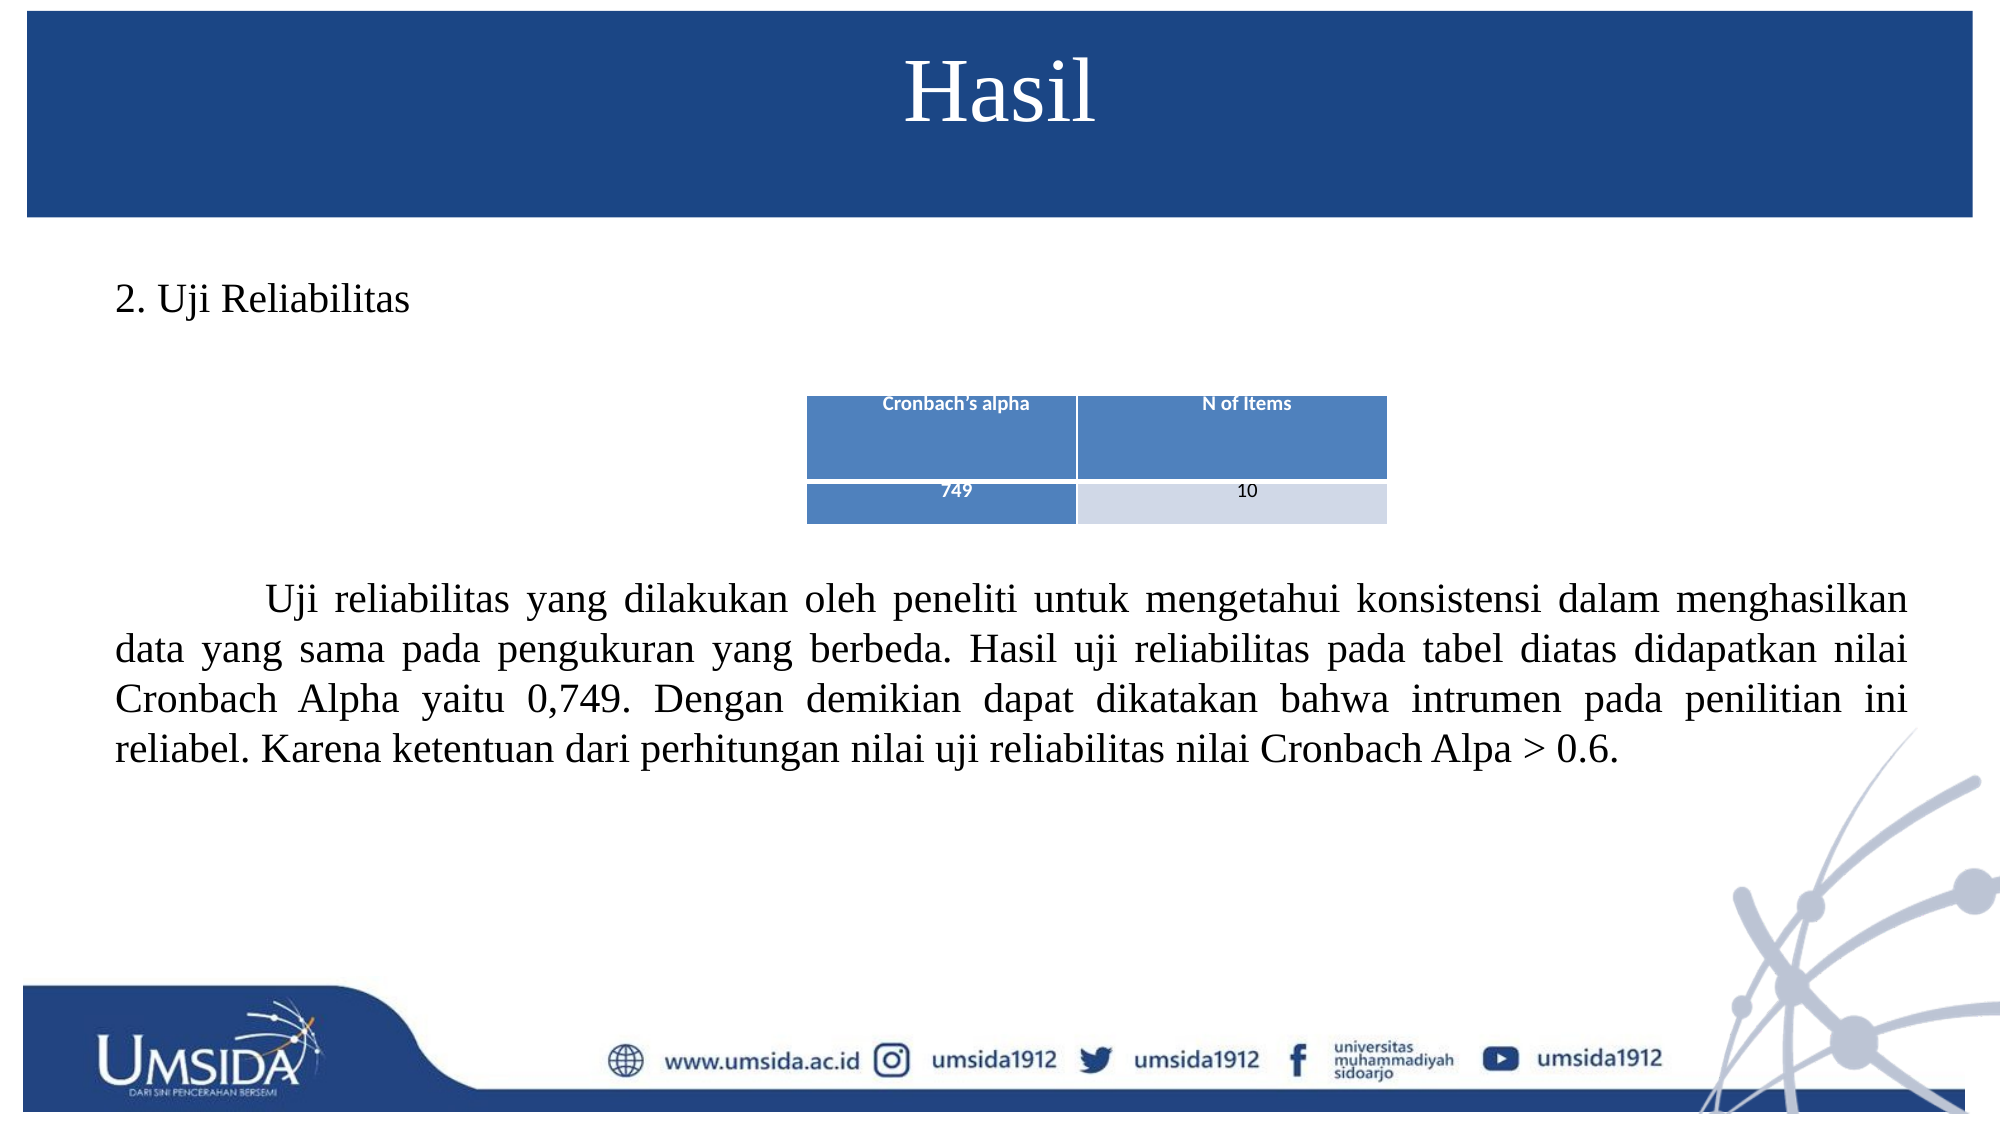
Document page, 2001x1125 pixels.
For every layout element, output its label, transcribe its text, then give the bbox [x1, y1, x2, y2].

table_cell 749 [807, 484, 1076, 524]
table_header N of Items [1078, 396, 1387, 479]
table_header Cronbach’s alpha [807, 396, 1076, 479]
table_cell 10 [1078, 484, 1387, 524]
title Hasil [27, 10, 1973, 218]
list 2. Uji Reliabilitas Uji reliabilitas yang dilakukan oleh peneliti untuk mengetahui konsistensi dalam menghasilkan data yang sama pada pengukuran yang berbeda. Hasil uji reliabilitas pada tabel diatas didapatkan nilai Cronbach Alpha yaitu 0,749. Dengan demikian dapat dikatakan bahwa intrumen pada penilitian ini reliabel. Karena ketentuan dari perhitungan nilai uji reliabilitas nilai Cronbach Alpa > 0.6. [115, 270, 1910, 877]
picture [23, 696, 2000, 1114]
